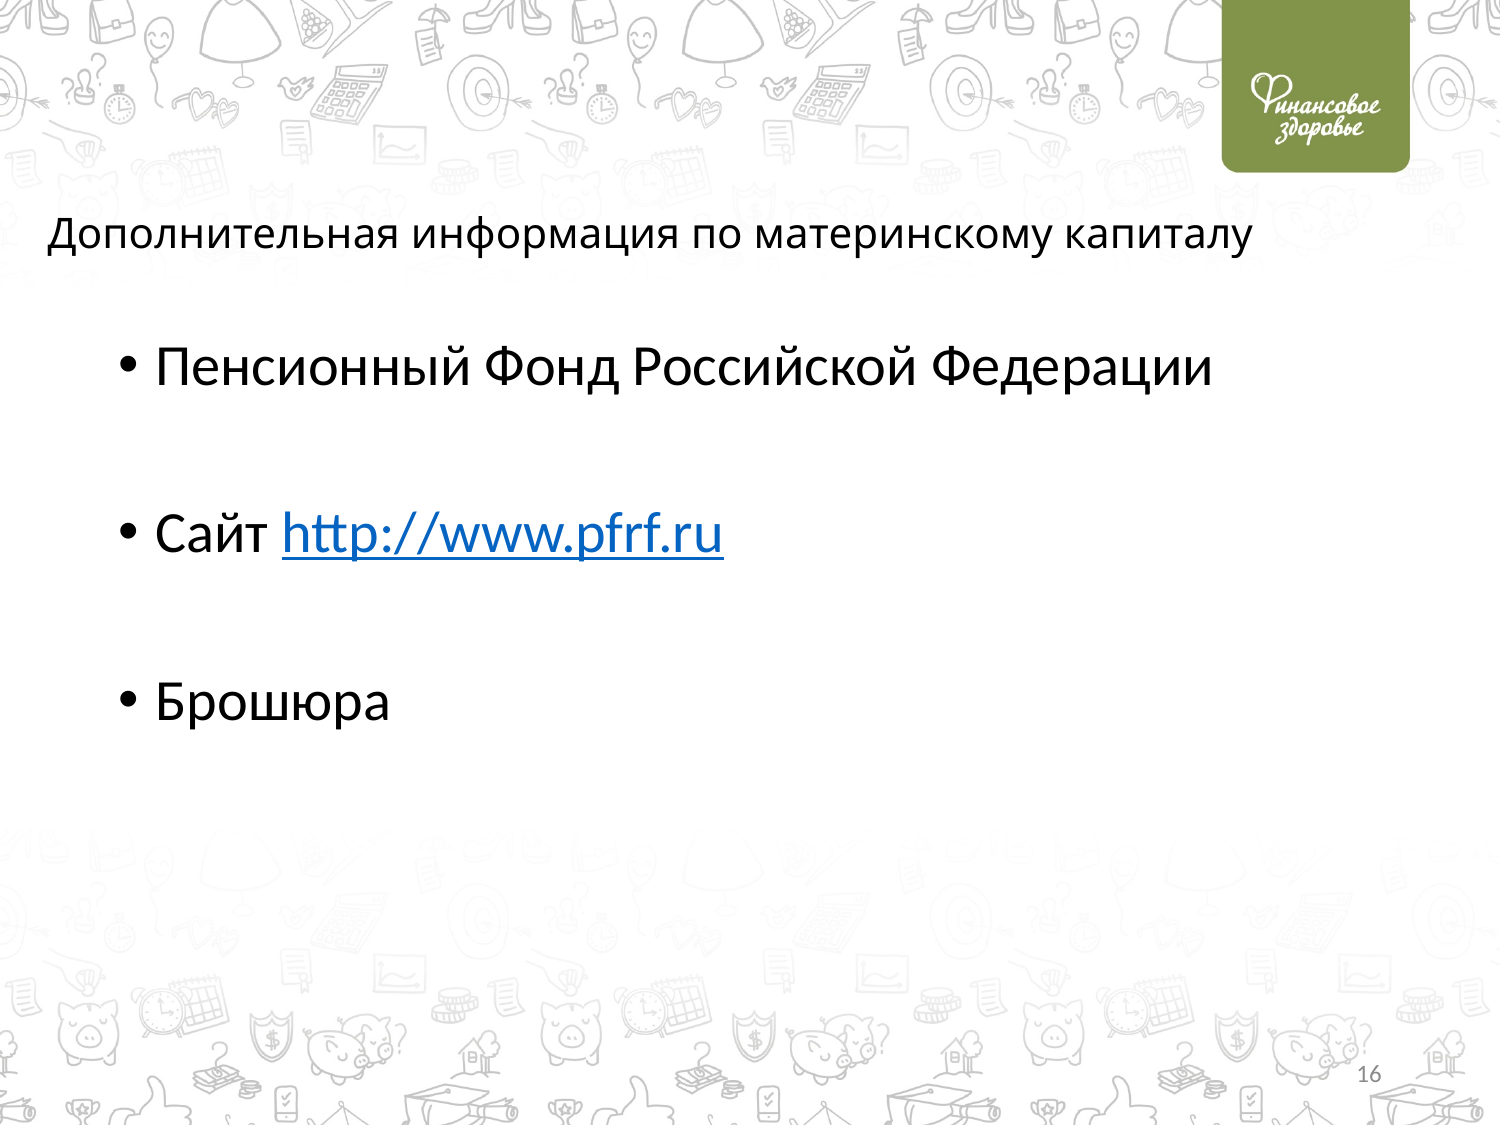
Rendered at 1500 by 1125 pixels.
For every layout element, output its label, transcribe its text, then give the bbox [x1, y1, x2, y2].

title Дополнительная информация по материнскому капиталу [32, 182, 1274, 287]
slide_number 16 [1059, 1042, 1397, 1103]
list Пенсионный Фонд Российской Федерации Сайт http://www.pfrf.ru Брошюра [103, 327, 1399, 966]
picture [0, 0, 1500, 1125]
